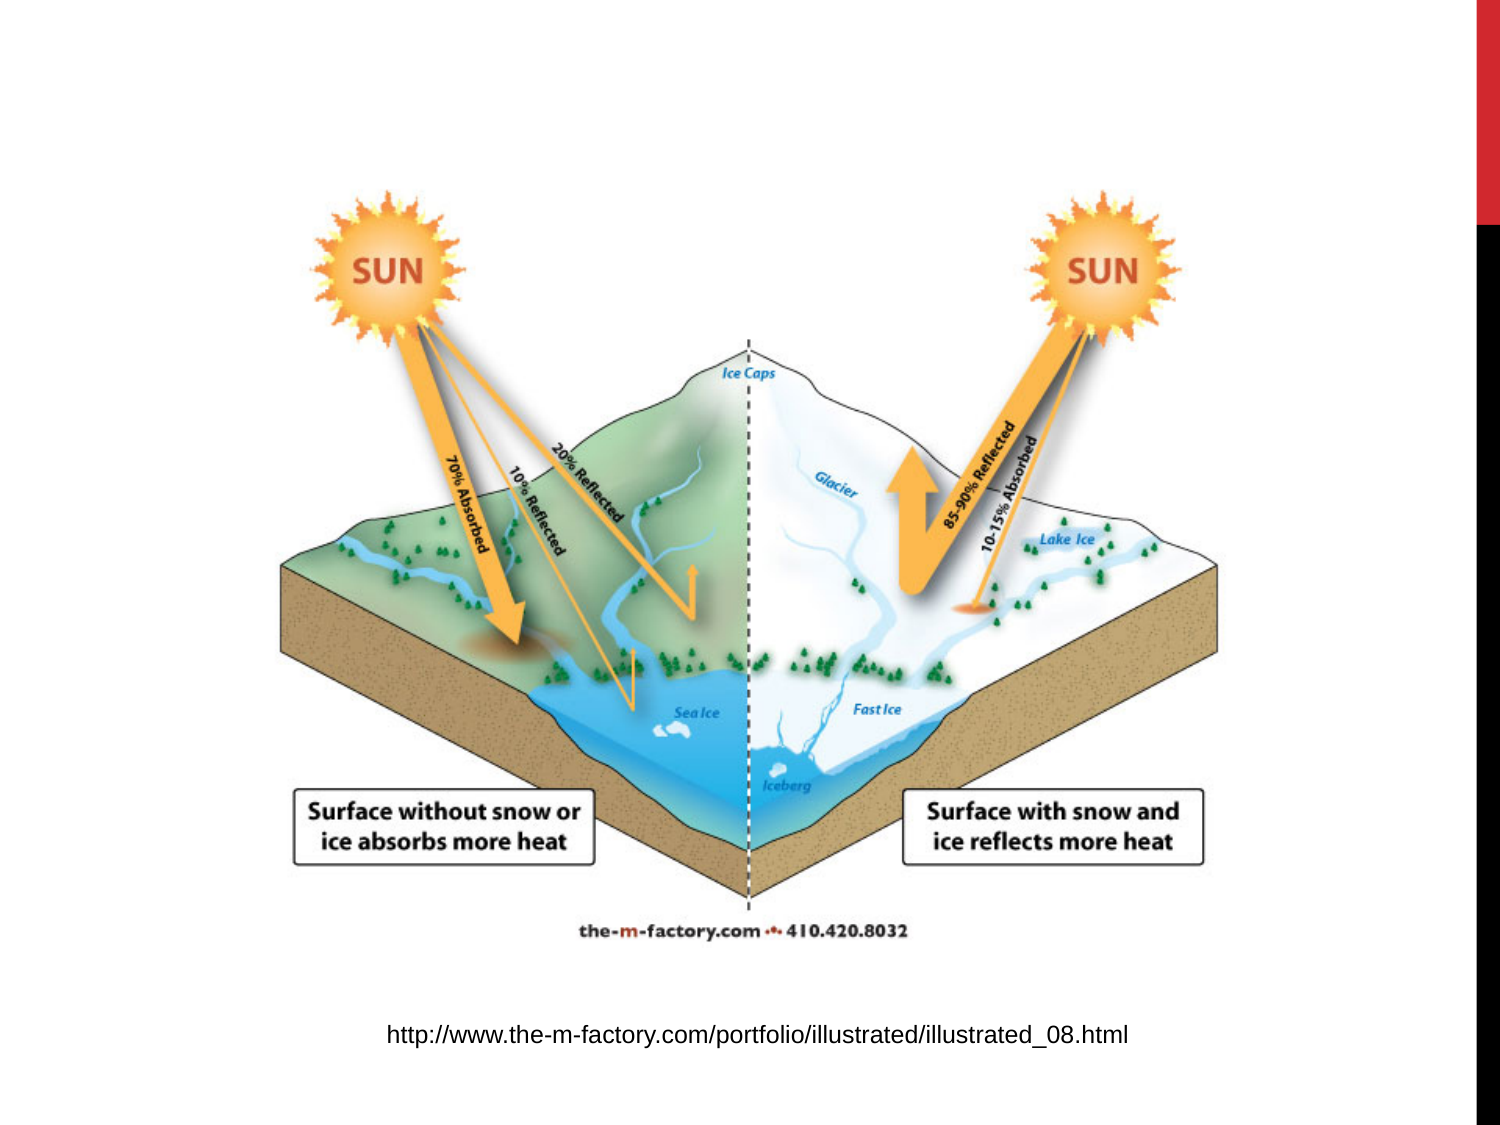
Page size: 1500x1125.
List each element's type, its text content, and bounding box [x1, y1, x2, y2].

text_box http://www.the-m-factory.com/portfolio/illustrated/illustrated_08.html [371, 1011, 1373, 1057]
picture [262, 176, 1238, 949]
